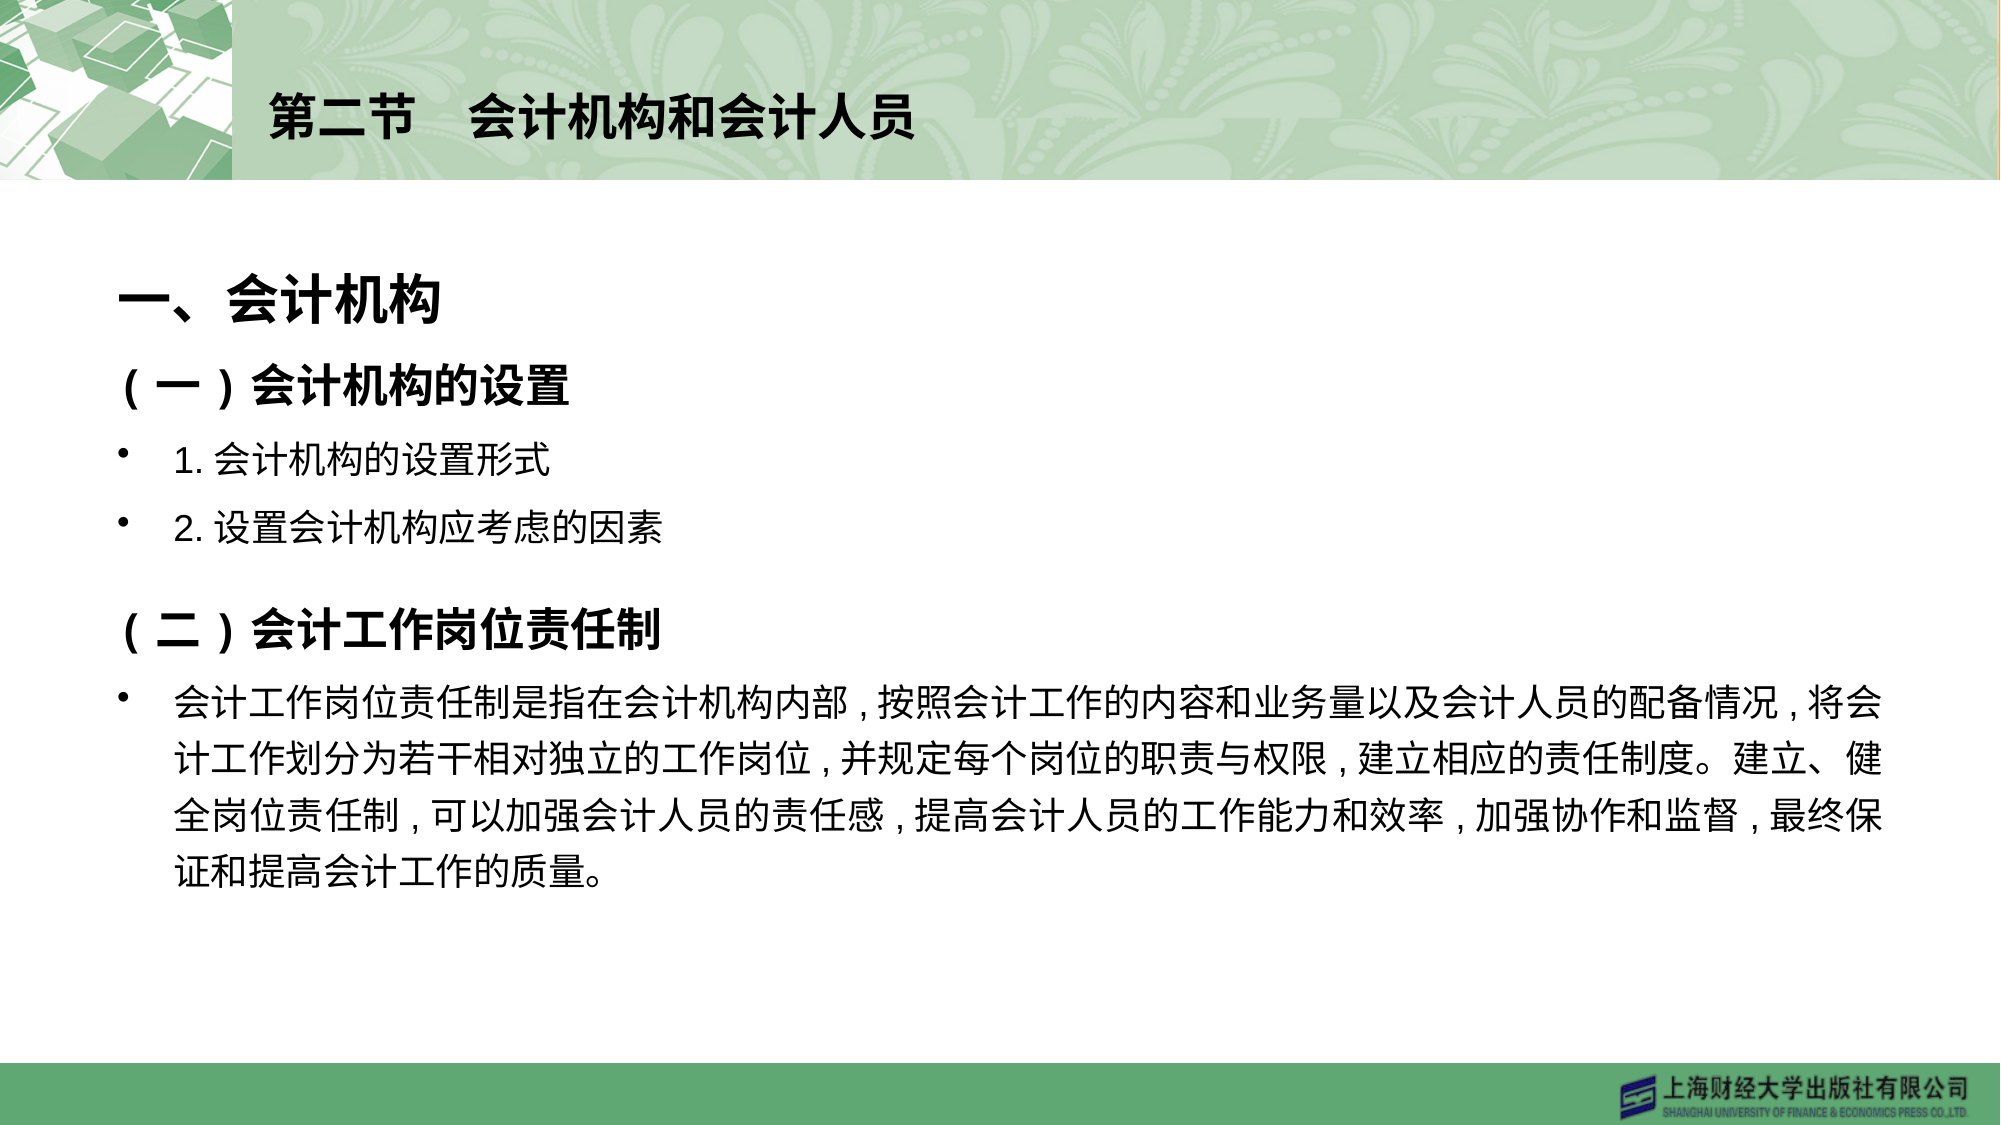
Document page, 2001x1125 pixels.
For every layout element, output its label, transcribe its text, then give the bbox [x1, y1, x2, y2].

list 一、会计机构 (一)会计机构的设置 1.会计机构的设置形式 2.设置会计机构应考虑的因素 (二)会计工作岗位责任制 会计工作岗位责任制是指在会计机构内部,按照会计工作的内容和业务量以及会计人员的配备情况,将会计工作划分为若干相对独立的工作岗位,并规定每个岗位的职责与权限,建立相应的责任制度。建立、健全岗位责任制,可以加强会计人员的责任感,提高会计人员的工作能力和效率,加强协作和监督,最终保证和提高会计工作的质量。 [102, 241, 1898, 1065]
picture [0, 0, 2001, 1125]
title 第二节 会计机构和会计人员 [252, 64, 1609, 168]
